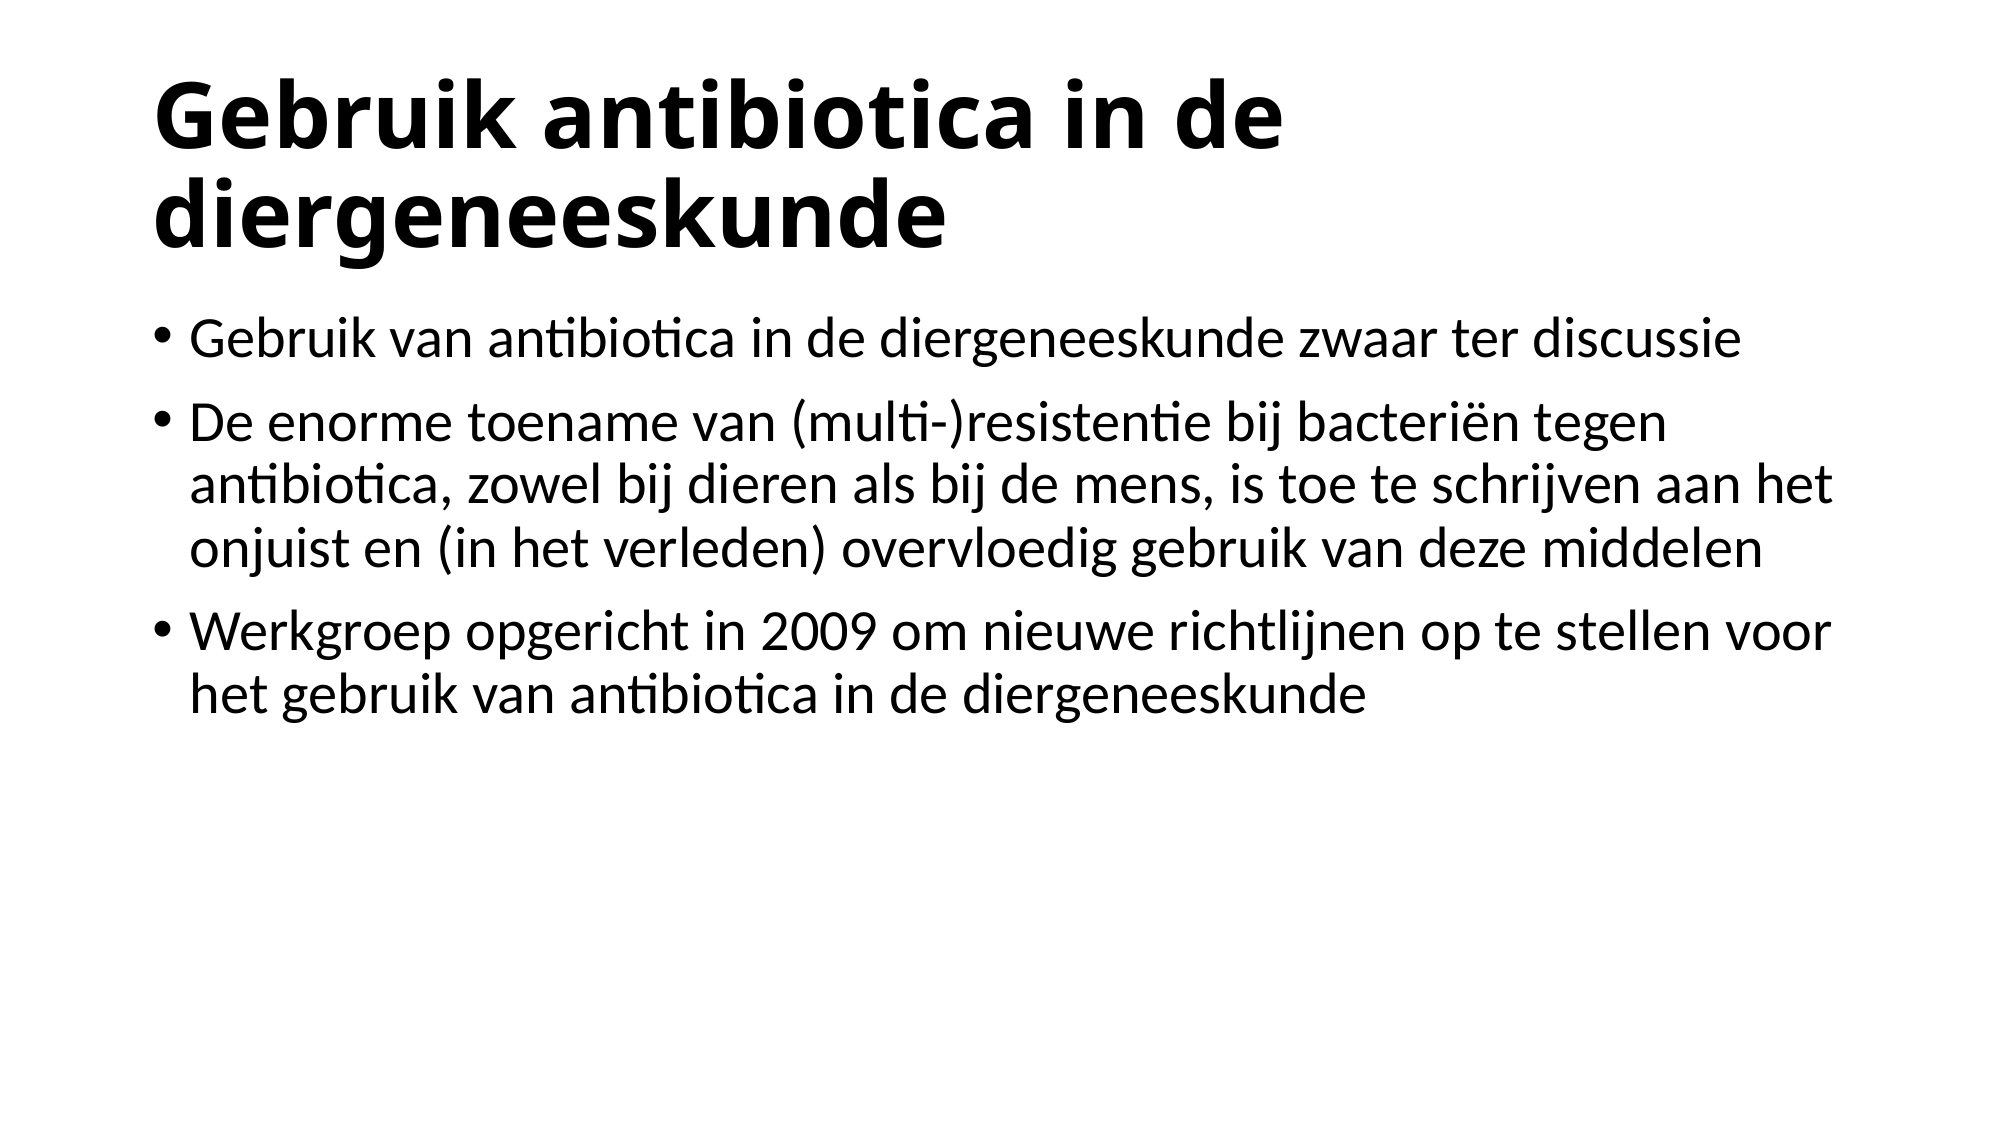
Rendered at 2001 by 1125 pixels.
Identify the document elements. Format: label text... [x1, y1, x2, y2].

list Gebruik van antibiotica in de diergeneeskunde zwaar ter discussie De enorme toename van (multi-)resistentie bij bacteriën tegen antibiotica, zowel bij dieren als bij de mens, is toe te schrijven aan het onjuist en (in het verleden) overvloedig gebruik van deze middelen Werkgroep opgericht in 2009 om nieuwe richtlijnen op te stellen voor het gebruik van antibiotica in de diergeneeskunde [137, 299, 1863, 1014]
title Gebruik antibiotica in de diergeneeskunde [137, 59, 1863, 278]
